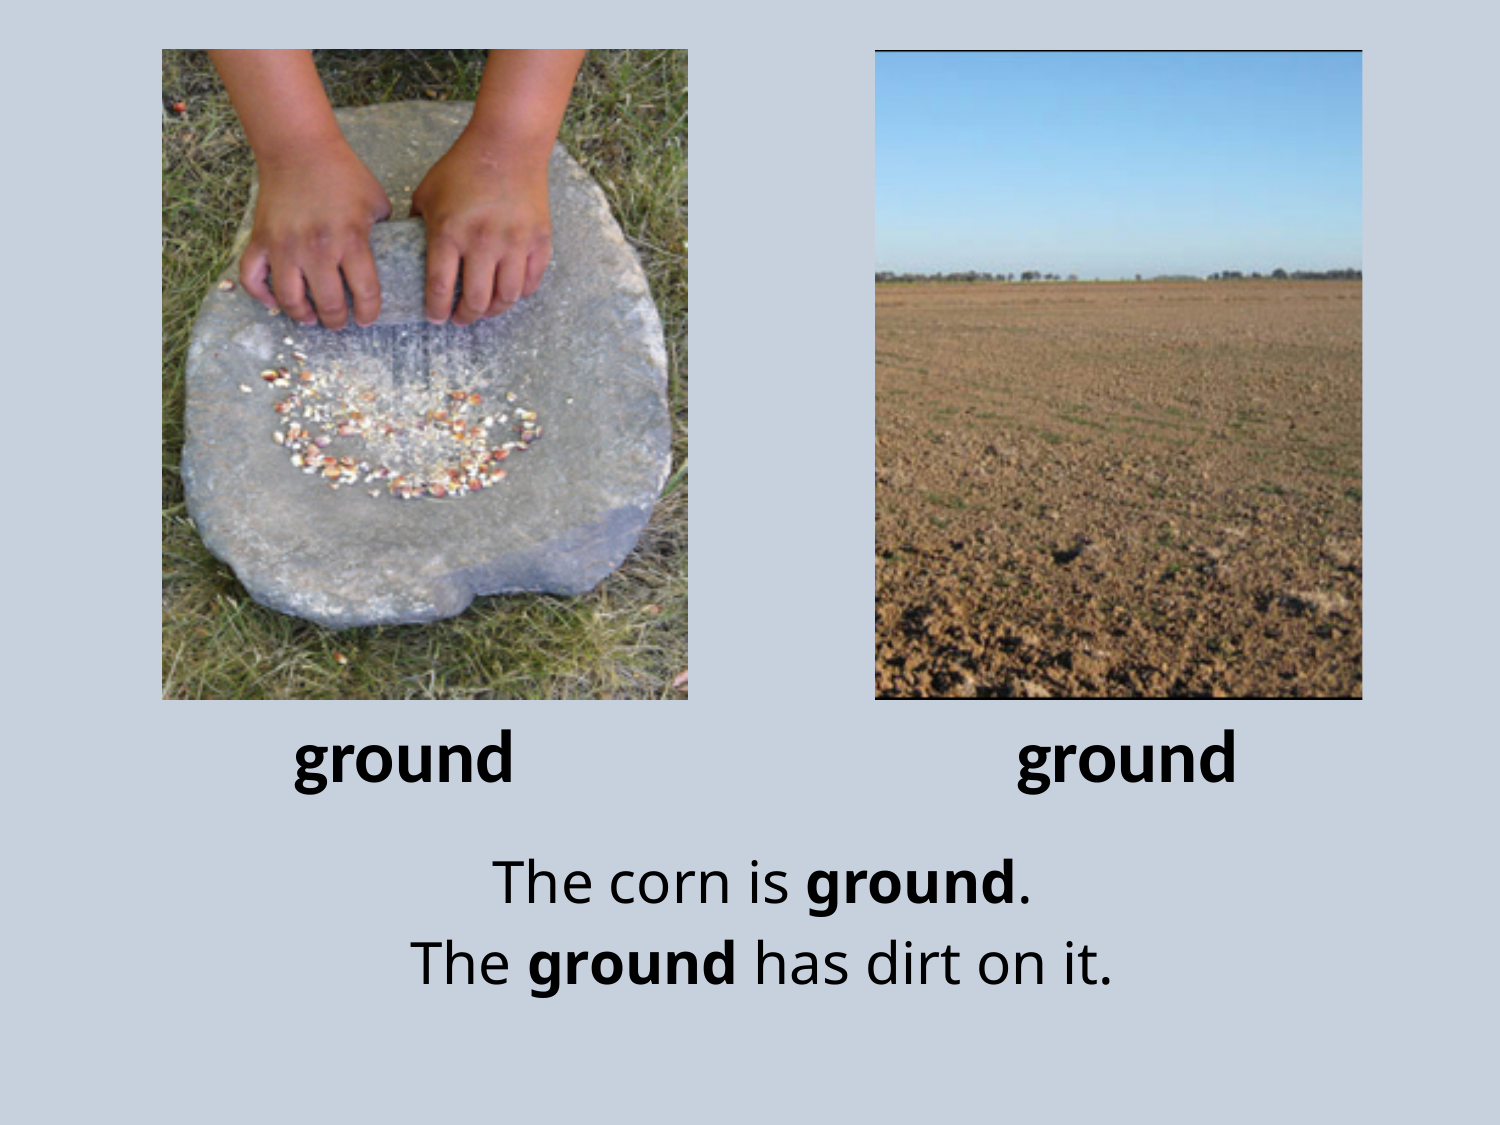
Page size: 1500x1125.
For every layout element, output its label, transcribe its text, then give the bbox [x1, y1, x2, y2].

text_box ground [1001, 709, 1254, 805]
text_box ground [278, 710, 531, 805]
picture [162, 49, 688, 701]
picture [874, 49, 1363, 701]
text_box The corn is ground. The ground has dirt on it. [337, 837, 1188, 1038]
